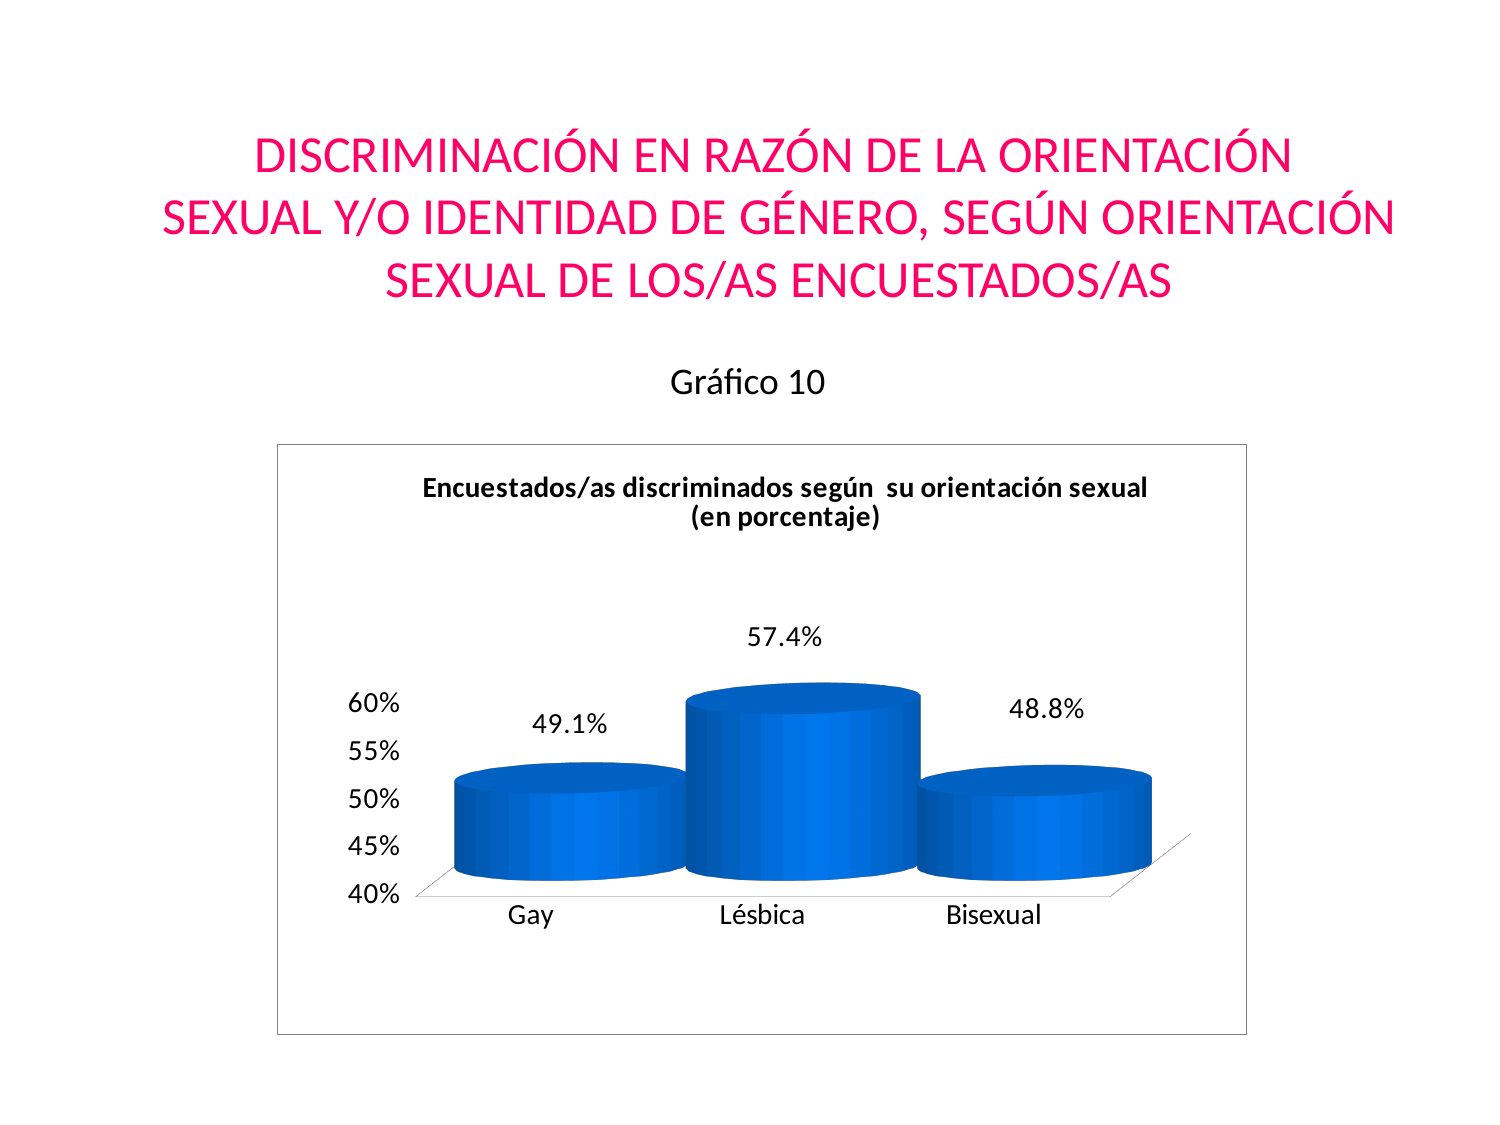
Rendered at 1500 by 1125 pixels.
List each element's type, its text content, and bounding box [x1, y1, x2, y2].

text_box Gráfico 10 [655, 349, 868, 410]
text_box DISCRIMINACIÓN EN RAZÓN DE LA ORIENTACIÓN SEXUAL Y/O IDENTIDAD DE GÉNERO, SEGÚN ORIENTACIÓN SEXUAL DE LOS/AS ENCUESTADOS/AS [100, 113, 1459, 315]
chart [277, 444, 1247, 1036]
